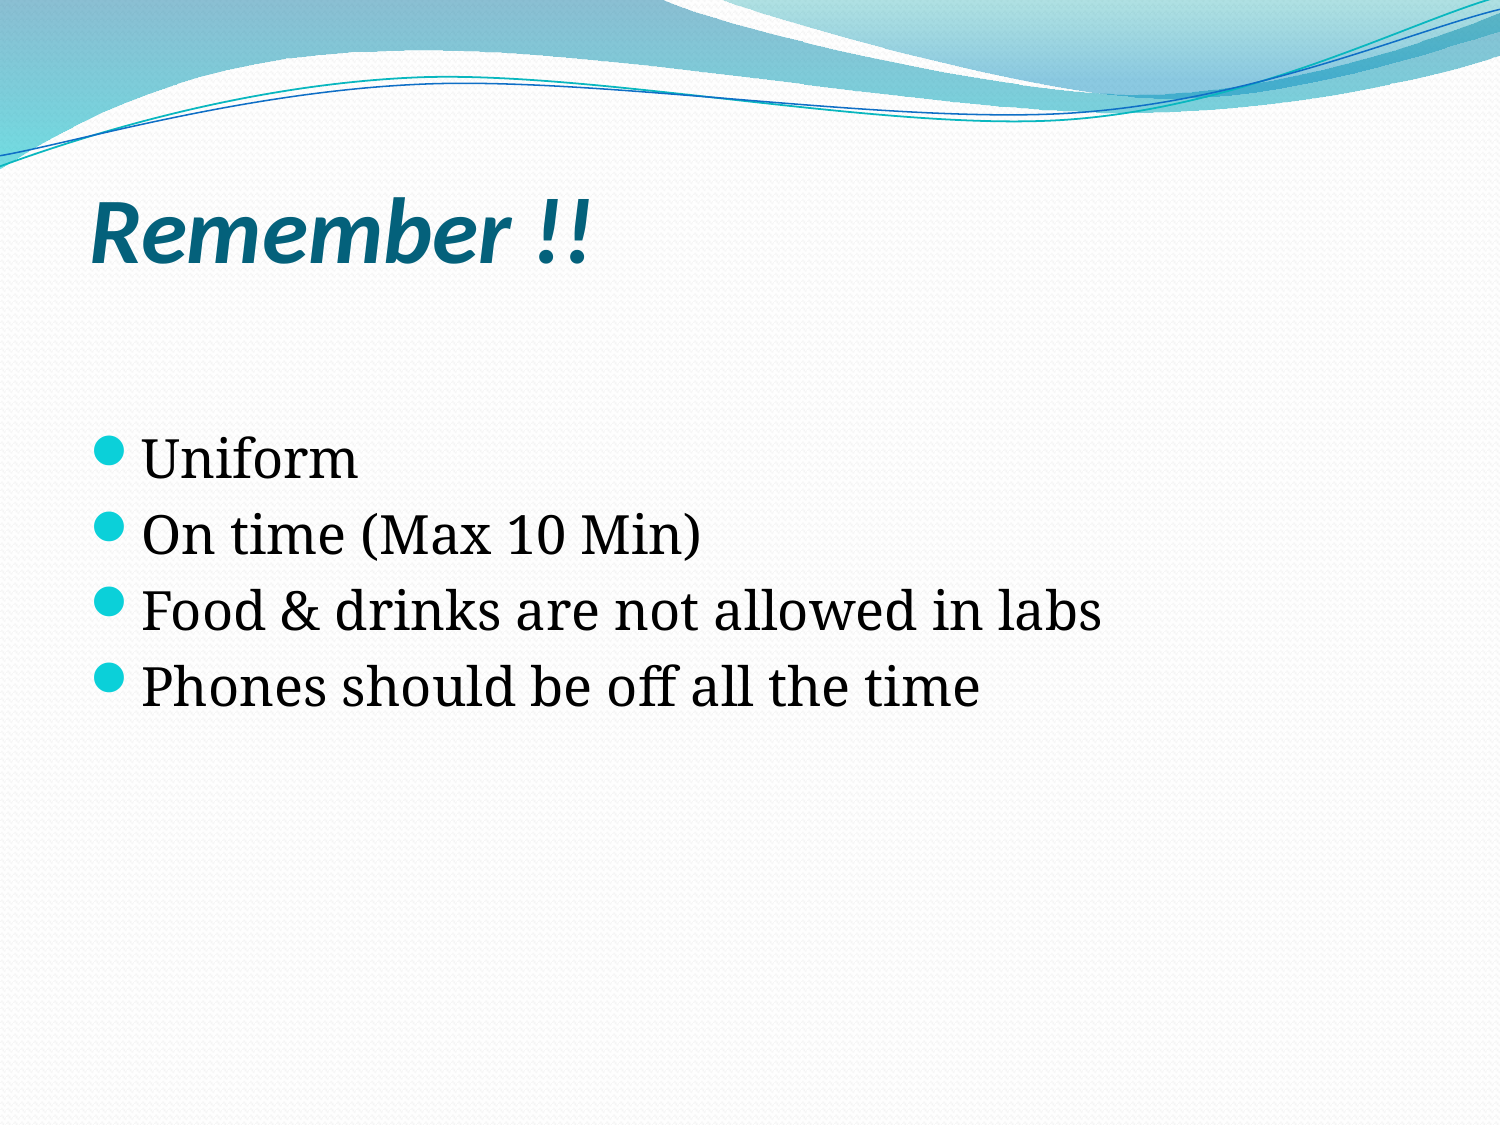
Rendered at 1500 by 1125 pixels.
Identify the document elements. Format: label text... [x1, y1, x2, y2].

list Remember !! Uniform On time (Max 10 Min) Food & drinks are not allowed in labs Phones should be off all the time [75, 162, 1425, 920]
